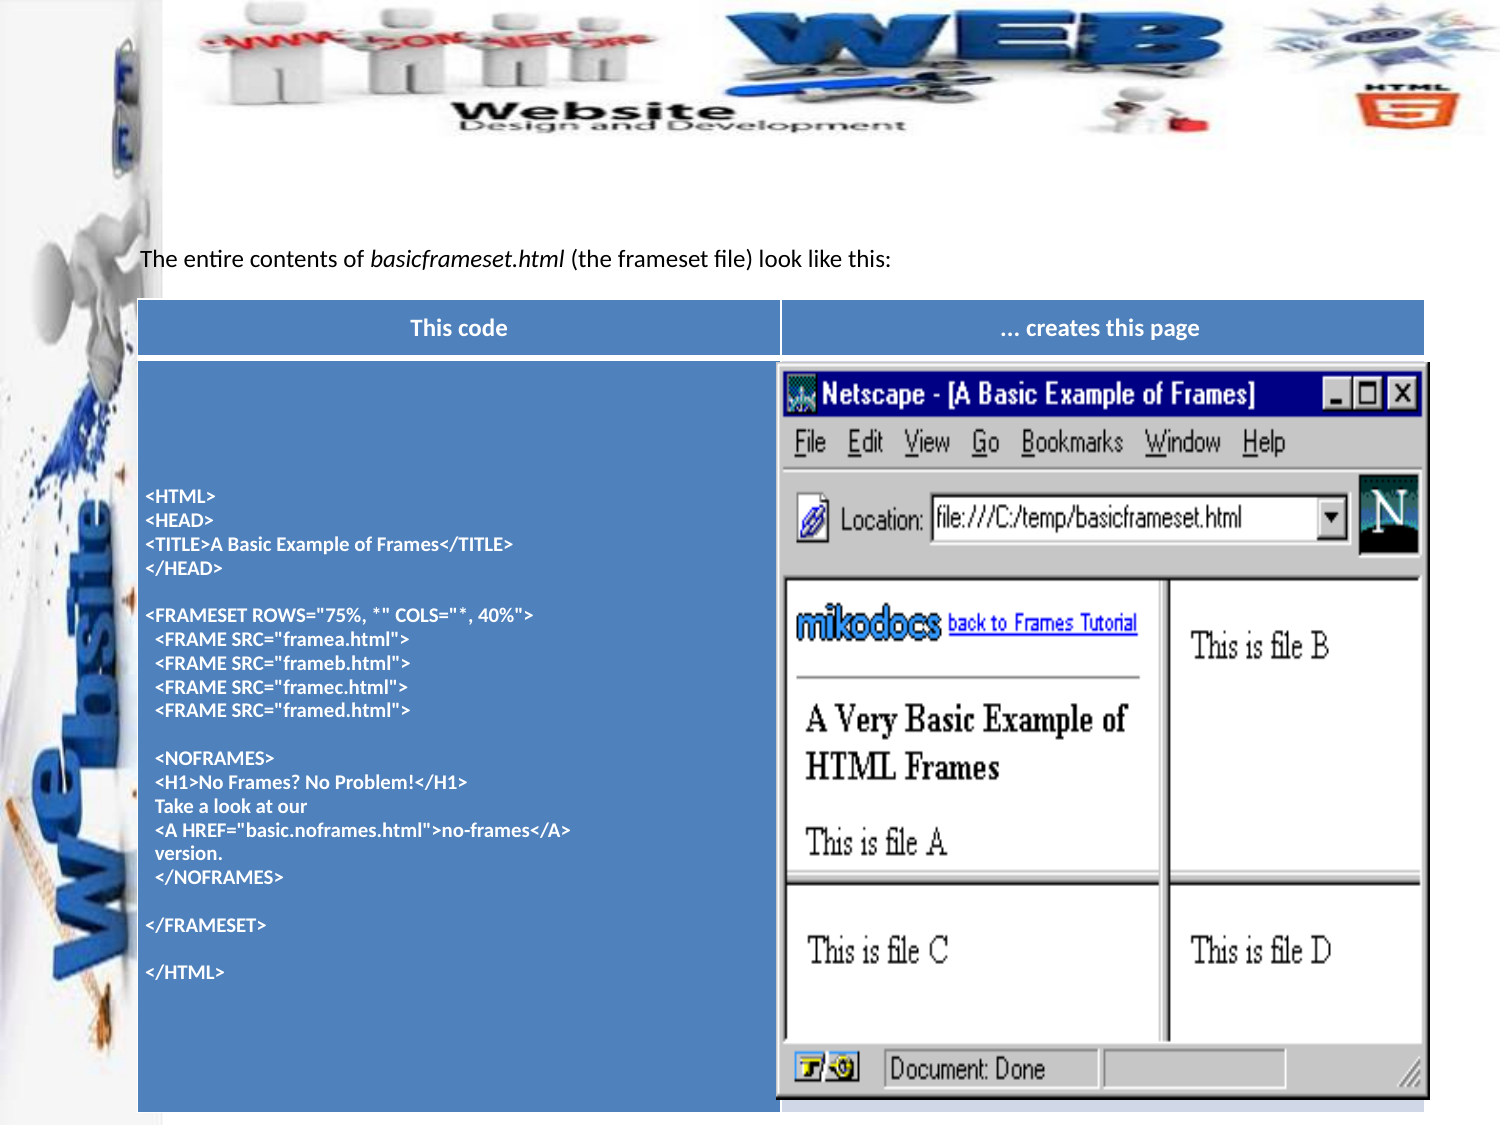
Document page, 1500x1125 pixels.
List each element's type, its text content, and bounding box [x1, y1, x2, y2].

table_cell [782, 1108, 1424, 1112]
picture [0, 0, 1500, 1125]
table_header This code [138, 300, 780, 355]
table_header ... creates this page [782, 300, 1424, 355]
table_cell <HTML> <HEAD> <TITLE>A Basic Example of Frames</TITLE> </HEAD> <FRAMESET ROWS="75%, *" COLS="*, 40%"> <FRAME SRC="framea.html"> <FRAME SRC="frameb.html"> <FRAME SRC="framec.html"> <FRAME SRC="framed.html"> <NOFRAMES> <H1>No Frames? No Problem!</H1> Take a look at our <A HREF="basic.noframes.html">no-frames</A> version. </NOFRAMES> </FRAMESET> </HTML> [138, 361, 780, 1112]
text_box The entire contents of basicframeset.html (the frameset file) look like this: [125, 234, 1500, 280]
